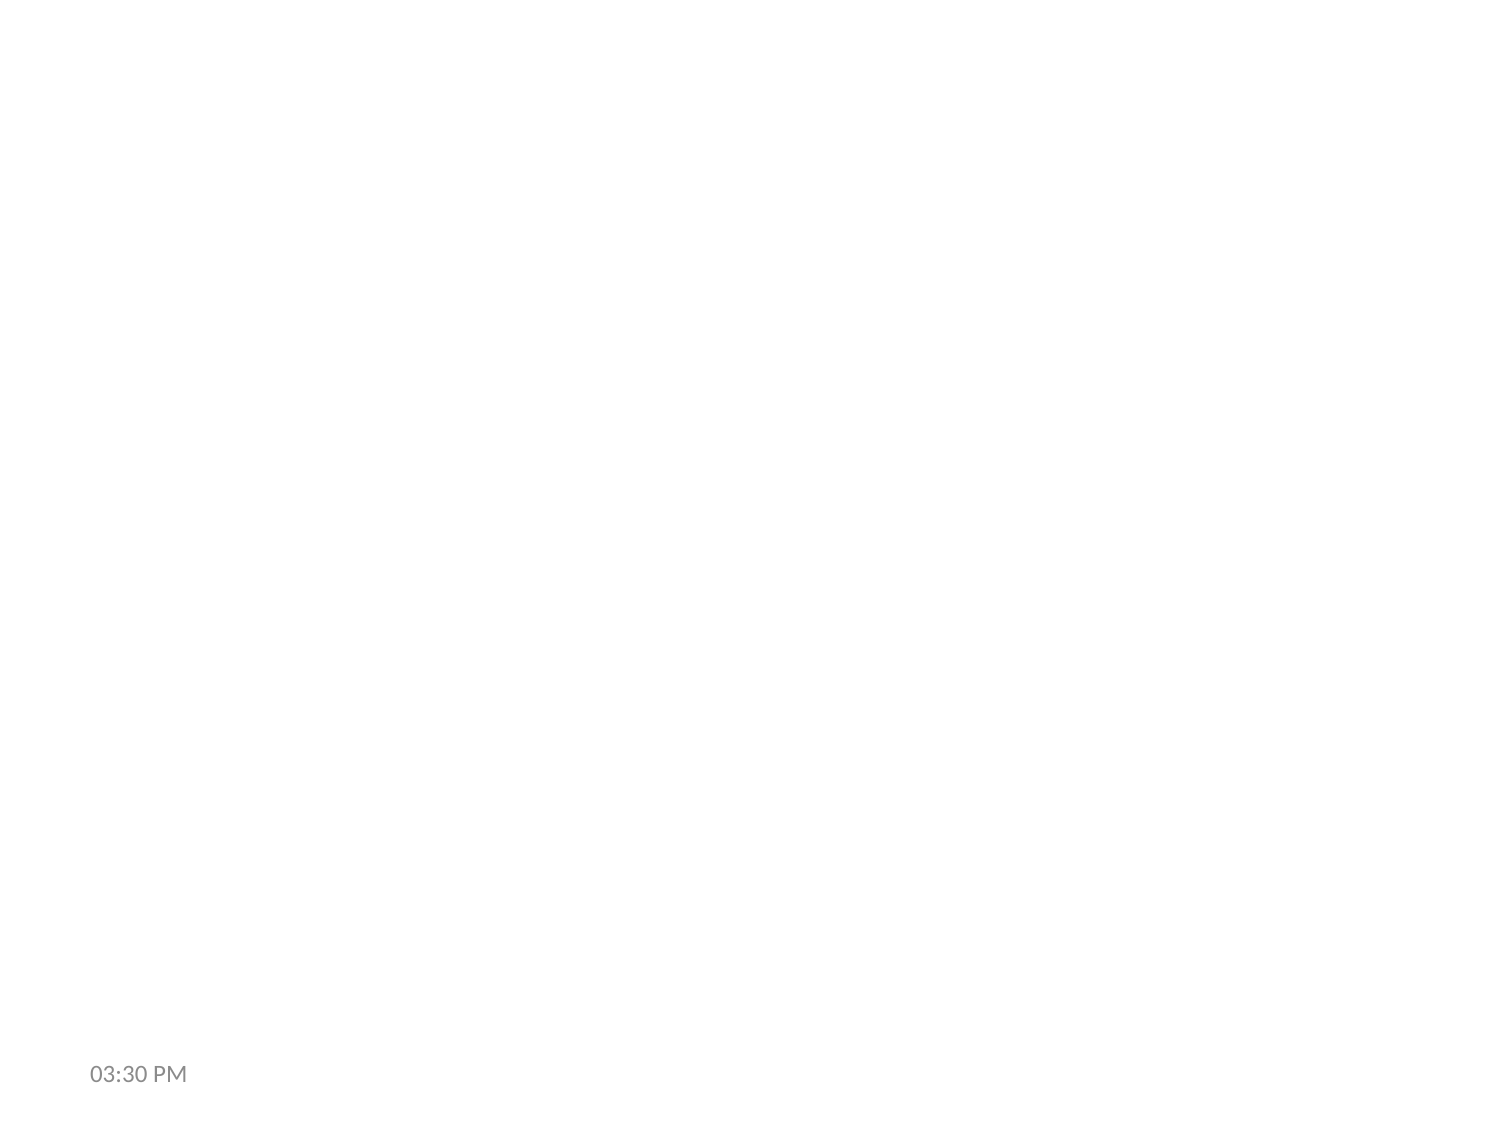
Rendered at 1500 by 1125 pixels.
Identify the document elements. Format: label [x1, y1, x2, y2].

slide_number [75, 1042, 425, 1103]
